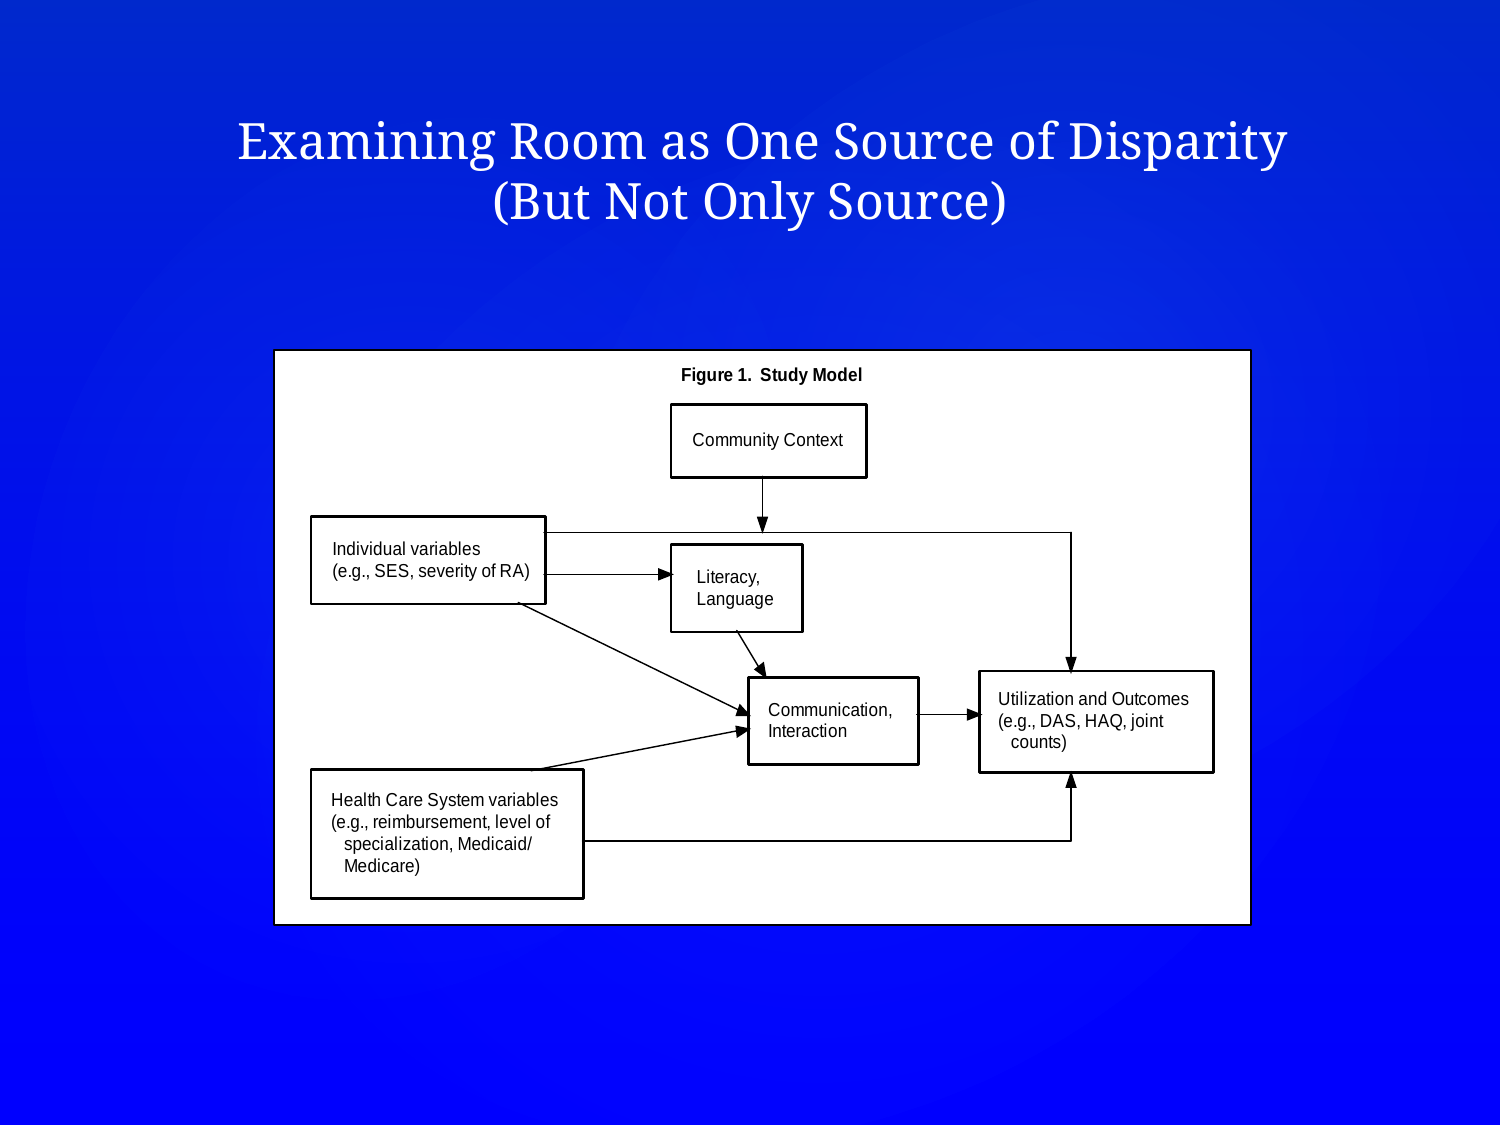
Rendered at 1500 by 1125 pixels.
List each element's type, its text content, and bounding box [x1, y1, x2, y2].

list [261, 336, 1263, 938]
title Examining Room as One Source of Disparity (But Not Only Source) [75, 50, 1425, 238]
